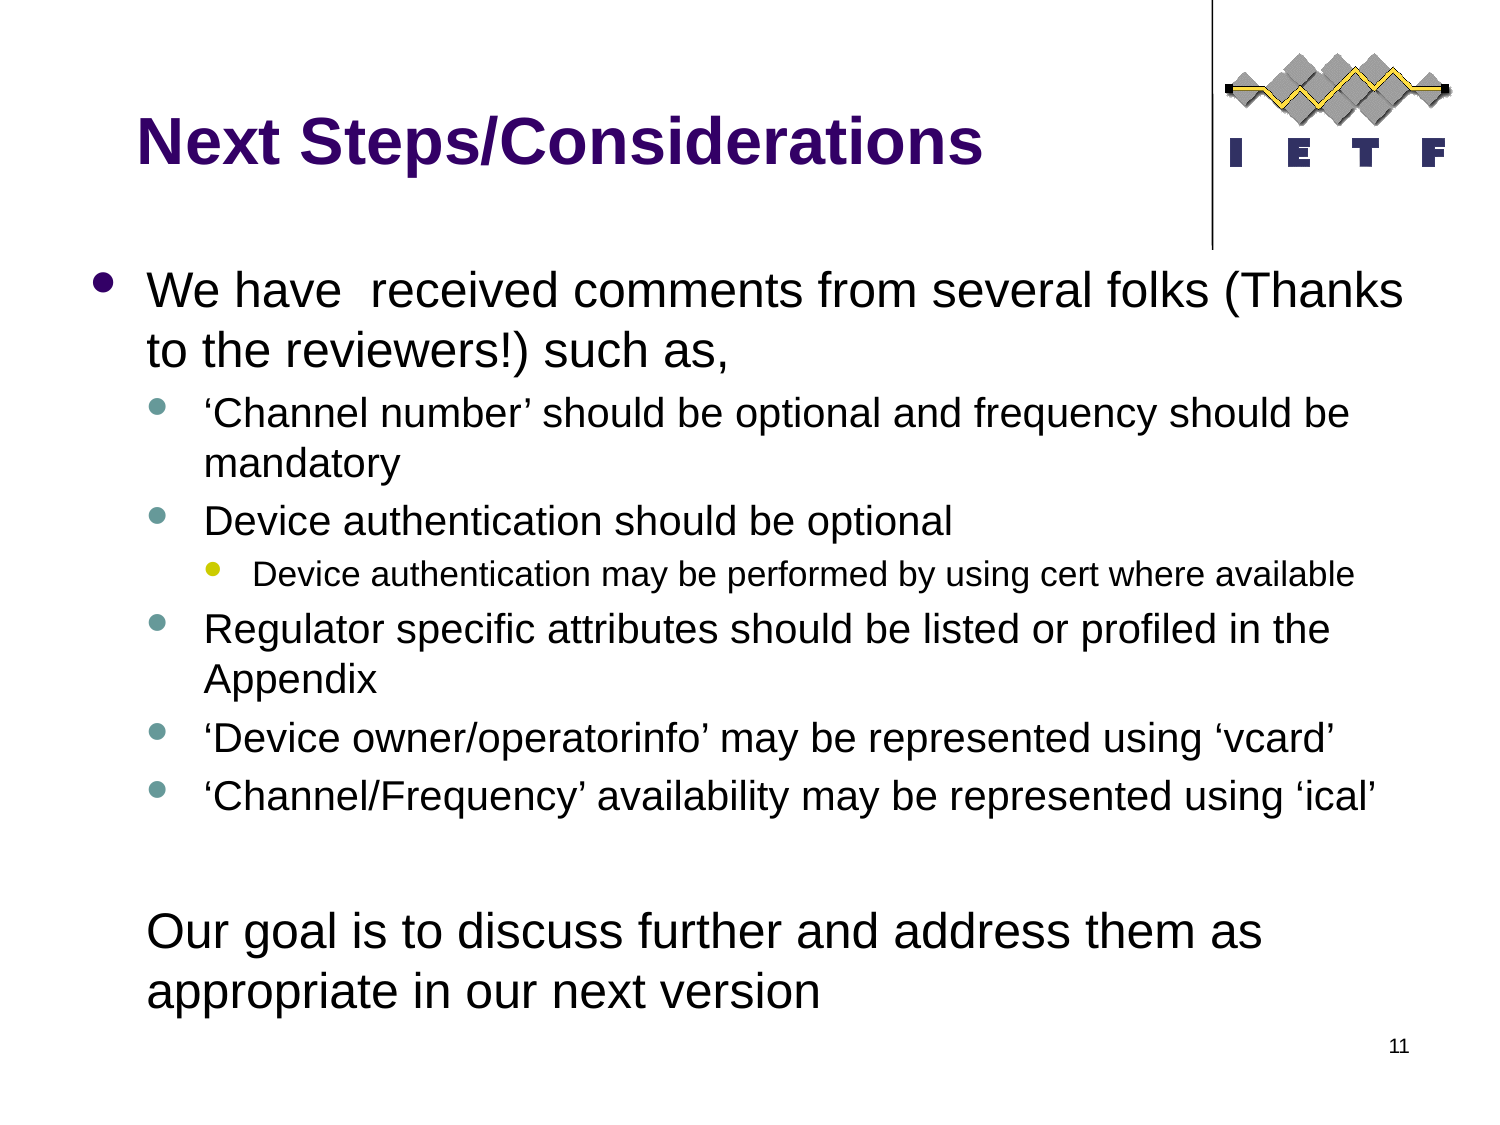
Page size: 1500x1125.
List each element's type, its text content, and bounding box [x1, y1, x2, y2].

list We have received comments from several folks (Thanks to the reviewers!) such as, ‘Channel number’ should be optional and frequency should be mandatory Device authentication should be optional Device authentication may be performed by using cert where available Regulator specific attributes should be listed or profiled in the Appendix ‘Device owner/operatorinfo’ may be represented using ‘vcard’ ‘Channel/Frequency’ availability may be represented using ‘ical’ Our goal is to discuss further and address them as appropriate in our next version [74, 249, 1463, 1088]
slide_number 11 [1074, 1024, 1426, 1101]
title Next Steps/Considerations [121, 37, 1500, 186]
